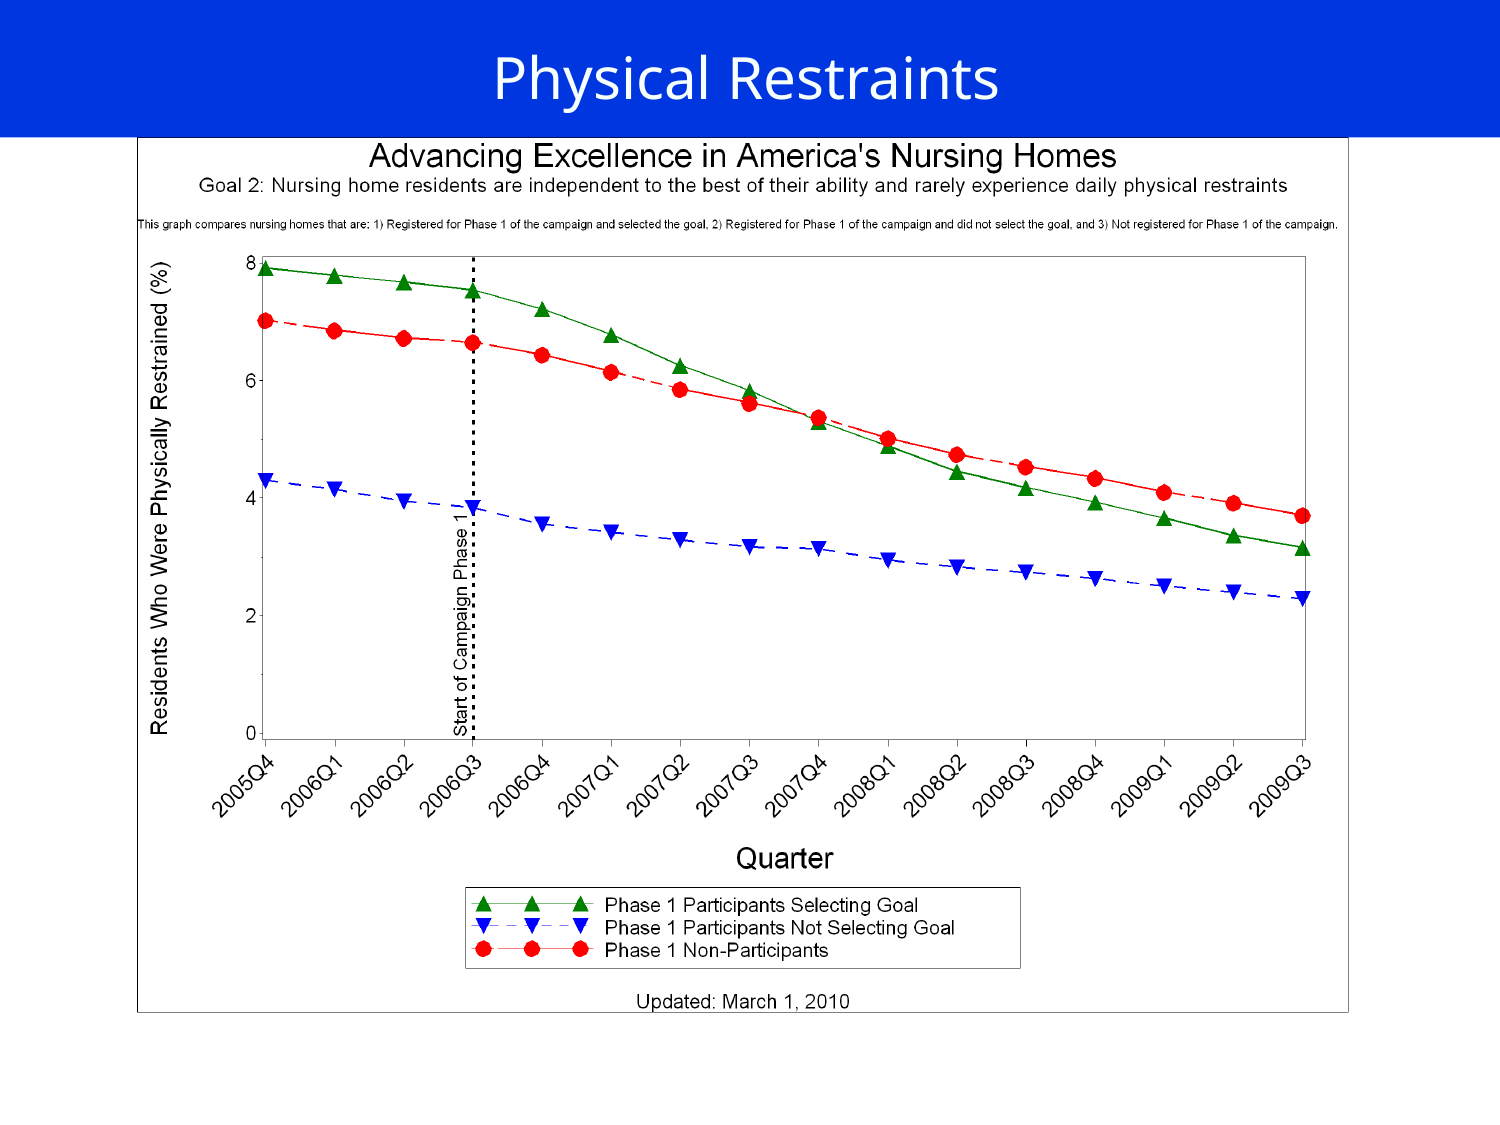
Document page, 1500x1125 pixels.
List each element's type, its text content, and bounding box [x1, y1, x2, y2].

title Physical Restraints [0, 0, 1500, 138]
picture [137, 137, 1350, 1013]
